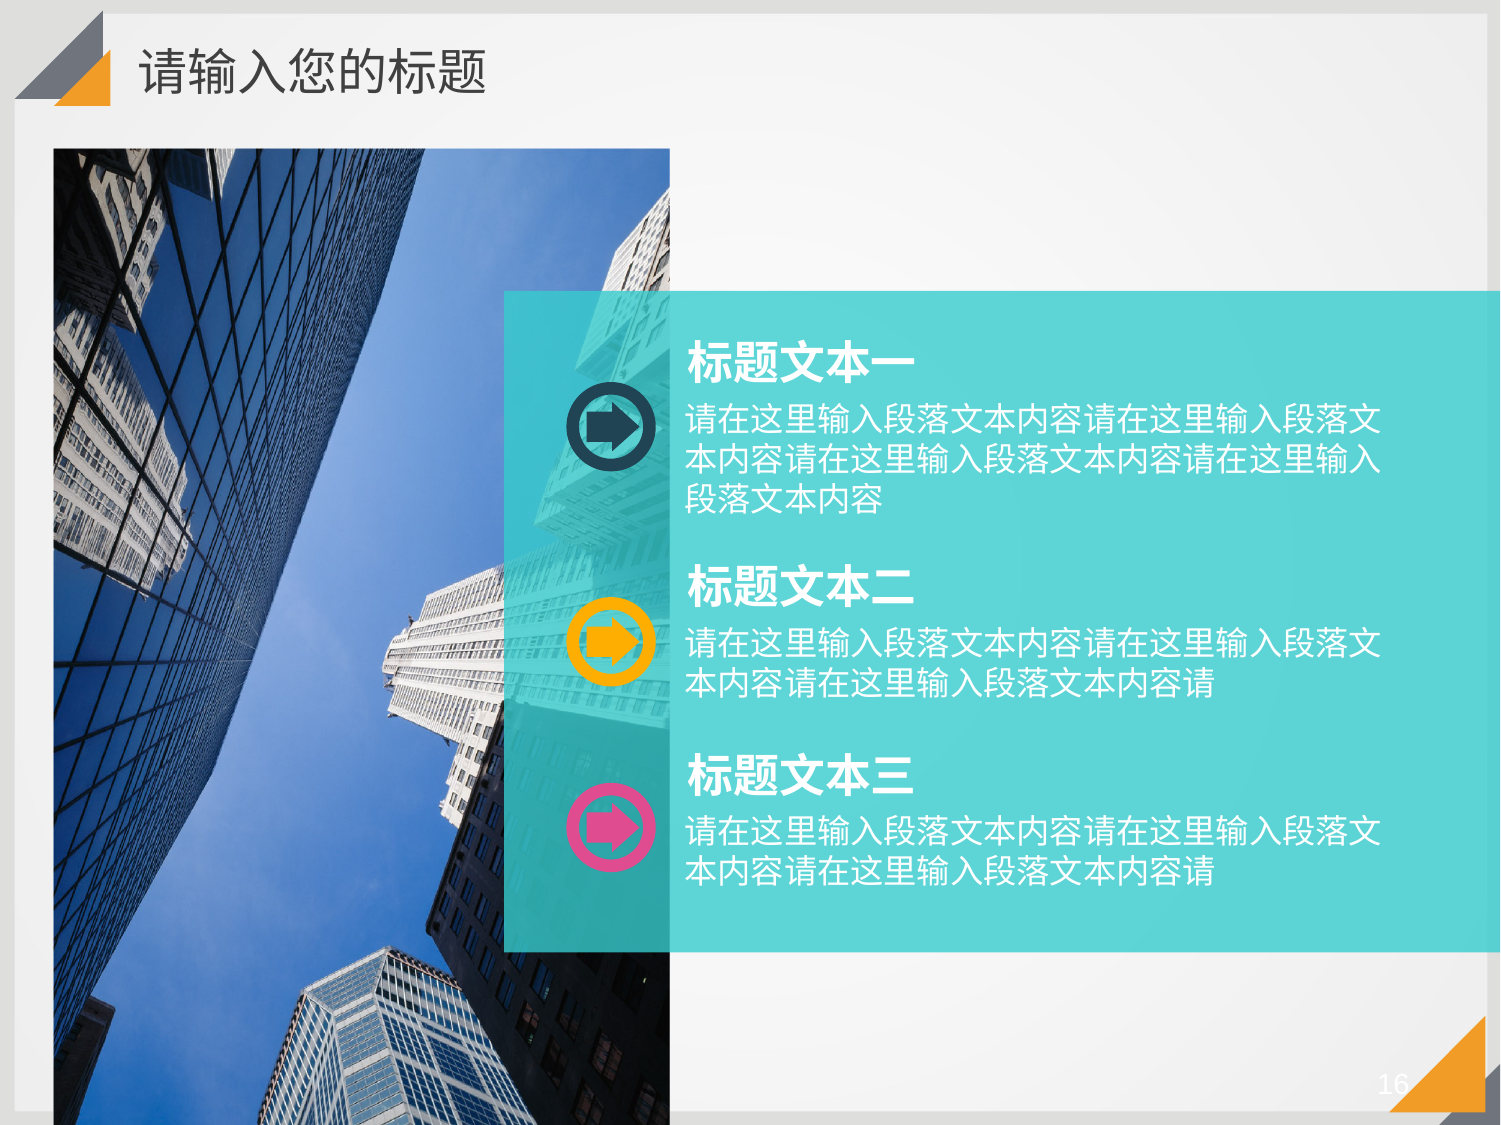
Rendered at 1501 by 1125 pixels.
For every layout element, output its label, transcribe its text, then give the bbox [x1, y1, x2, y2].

text_box 请在这里输入段落文本内容请在这里输入段落文本内容请在这里输入段落文本内容请在这里输入段落文本内容 [674, 390, 1418, 526]
text_box [53, 49, 111, 106]
text_box 请在这里输入段落文本内容请在这里输入段落文本内容请在这里输入段落文本内容请 [674, 803, 1418, 898]
text_box [674, 290, 1501, 953]
text_box 标题文本二 [674, 550, 1001, 615]
text_box 标题文本一 [674, 326, 1001, 390]
text_box 标题文本三 [674, 738, 1001, 803]
picture [0, 0, 1501, 1125]
text_box 请在这里输入段落文本内容请在这里输入段落文本内容请在这里输入段落文本内容请 [674, 615, 1418, 710]
text_box 请输入您的标题 [122, 32, 503, 108]
text_box [14, 10, 103, 99]
